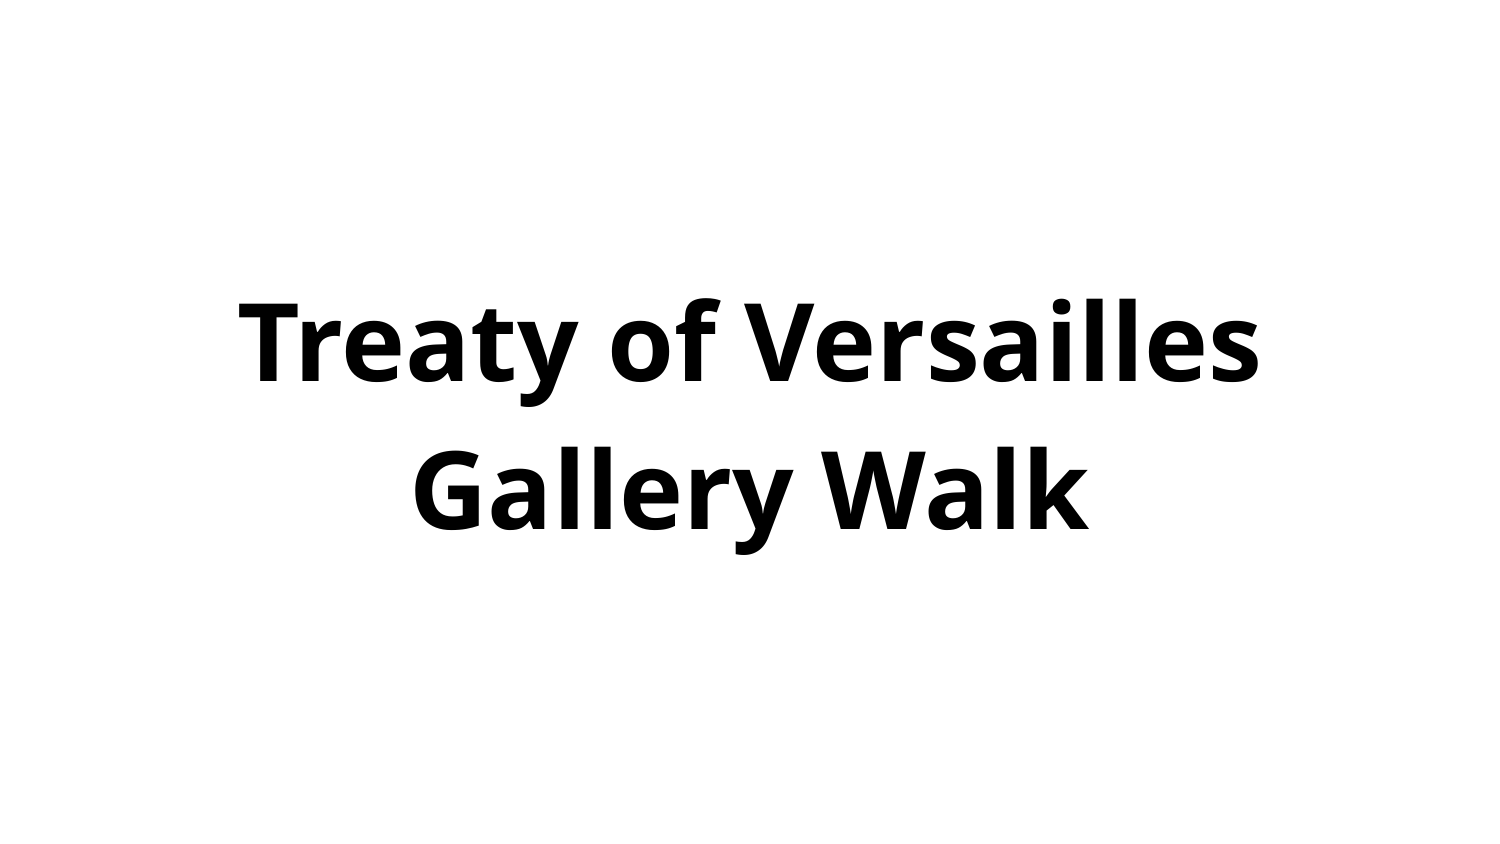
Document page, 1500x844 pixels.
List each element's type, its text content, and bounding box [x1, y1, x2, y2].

title Treaty of Versailles Gallery Walk [108, 160, 1392, 668]
